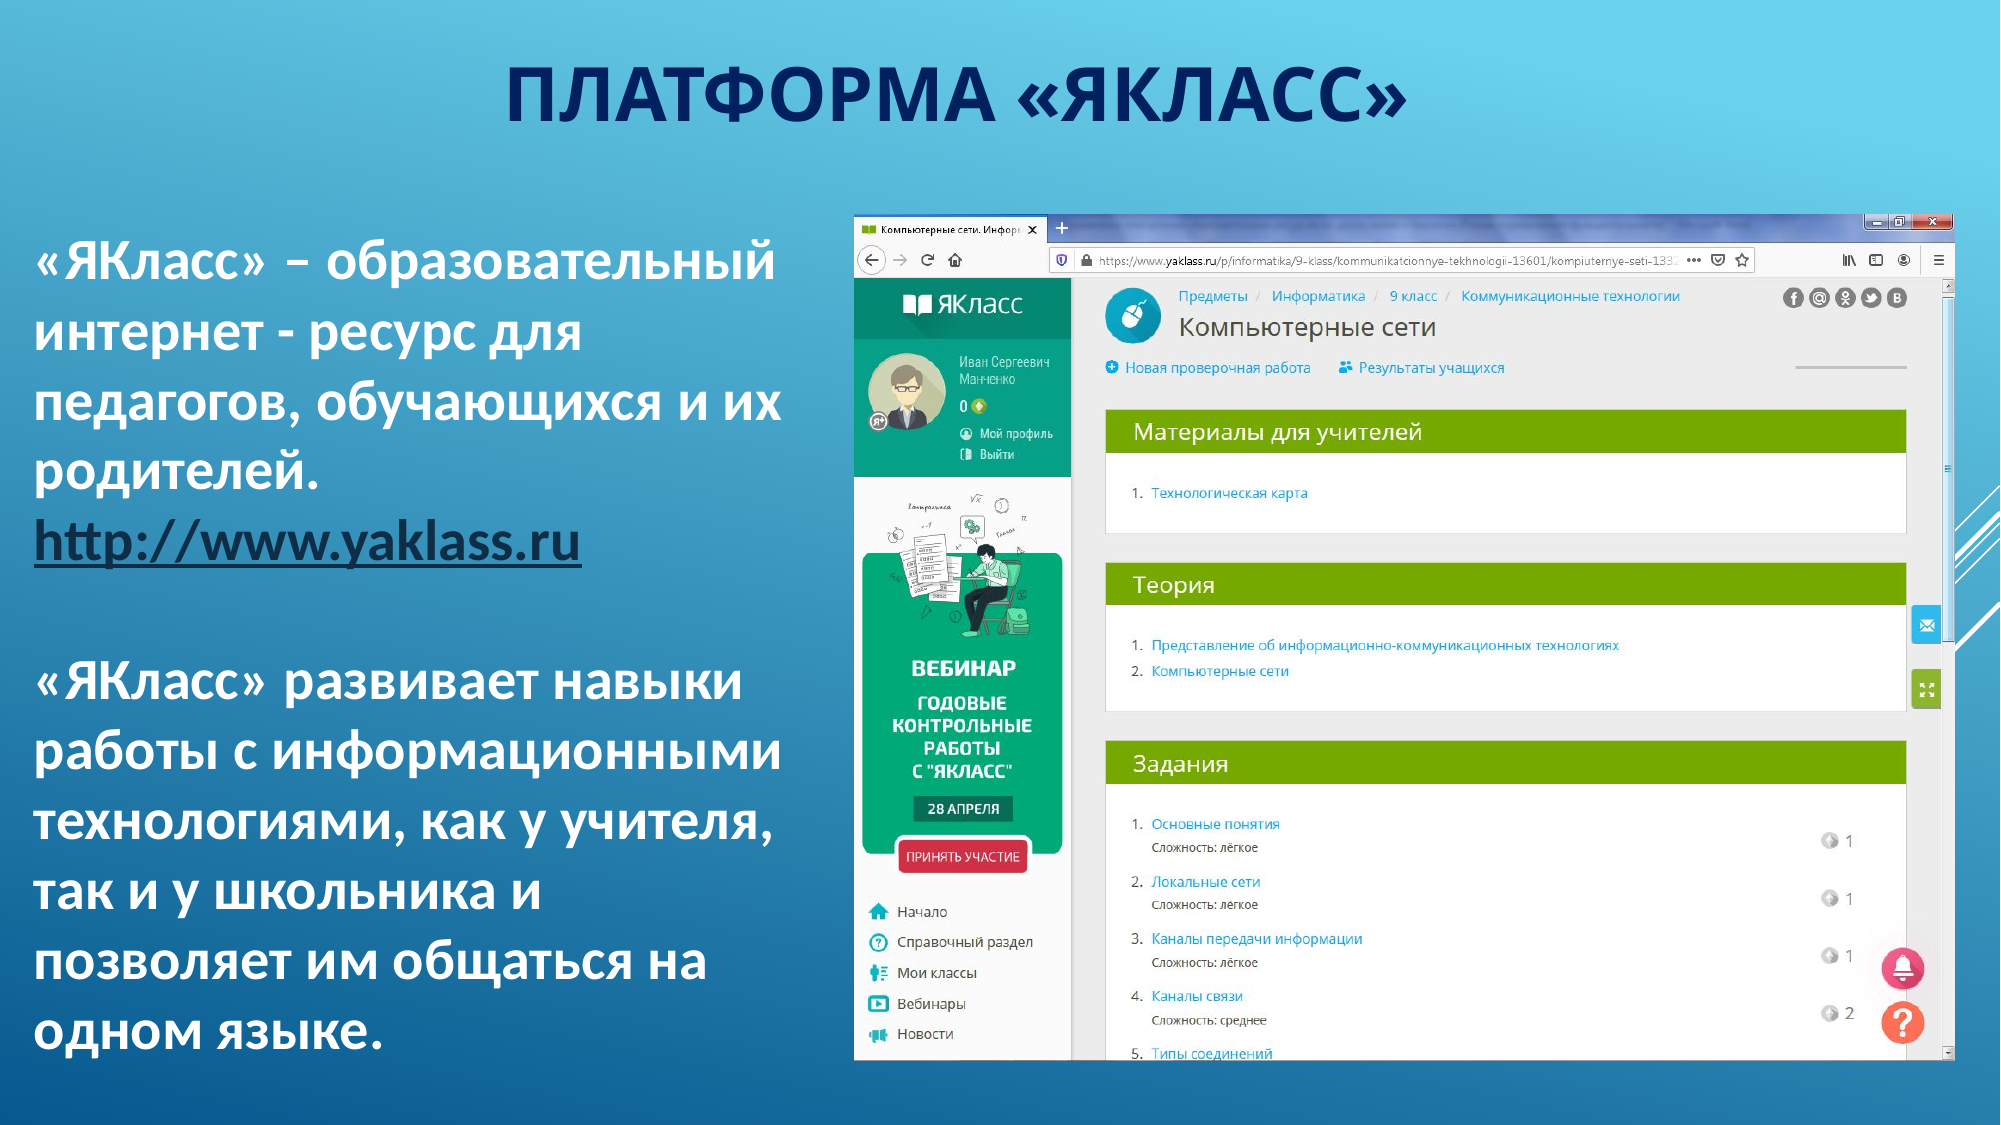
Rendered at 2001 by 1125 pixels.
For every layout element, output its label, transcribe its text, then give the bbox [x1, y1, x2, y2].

text_box «ЯКласс» – образовательный интернет - ресурс для педагогов, обучающихся и их родителей. http://www.yaklass.ru «ЯКласс» развивает навыки работы с информационными технологиями, как у учителя, так и у школьника и позволяет им общаться на одном языке. [19, 214, 829, 1069]
picture [854, 213, 1955, 1061]
title Платформа «Якласс» [395, 38, 1519, 146]
